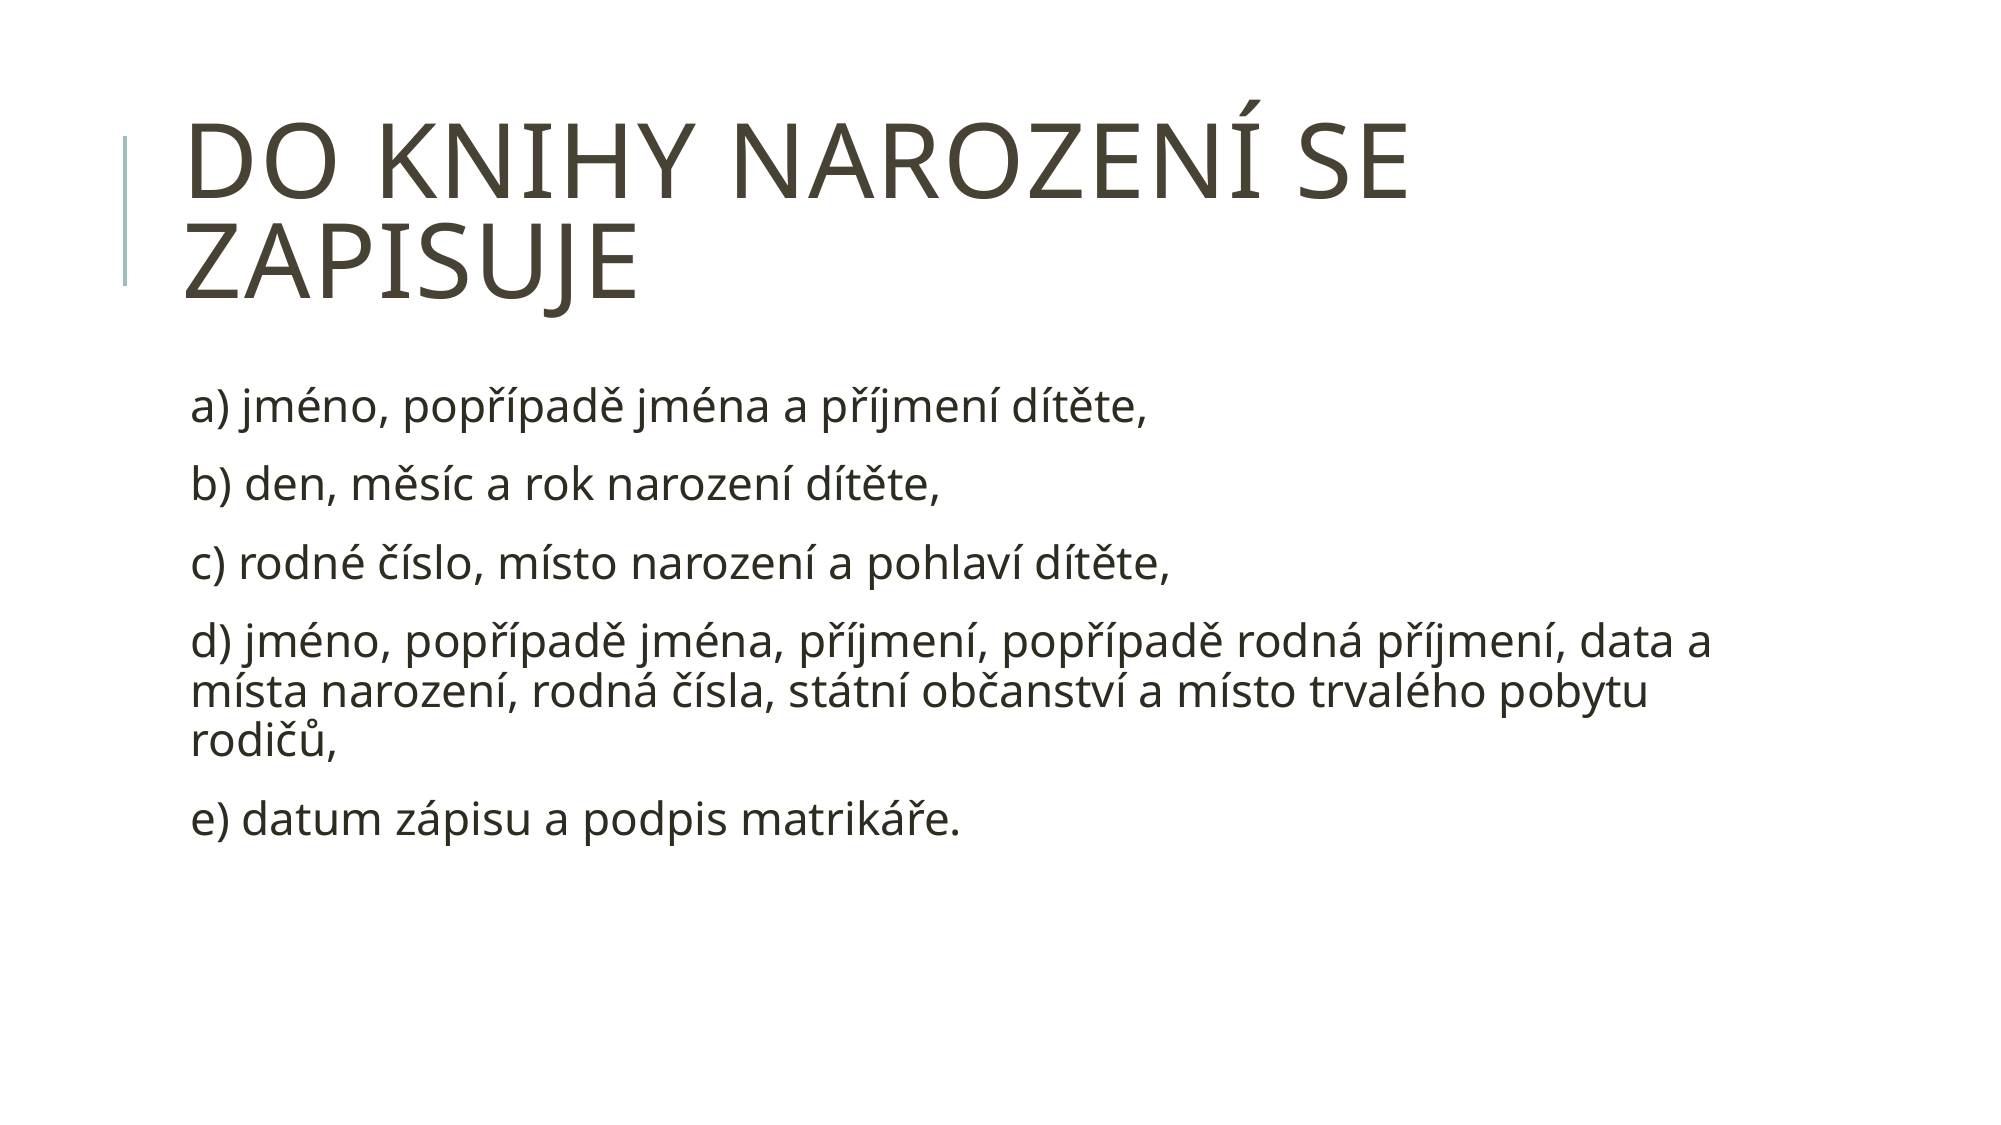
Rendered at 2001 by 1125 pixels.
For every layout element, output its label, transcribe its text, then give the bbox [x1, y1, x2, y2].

list a) jméno, popřípadě jména a příjmení dítěte, b) den, měsíc a rok narození dítěte, c) rodné číslo, místo narození a pohlaví dítěte, d) jméno, popřípadě jména, příjmení, popřípadě rodná příjmení, data a místa narození, rodná čísla, státní občanství a místo trvalého pobytu rodičů, e) datum zápisu a podpis matrikáře. [168, 375, 1763, 1035]
title Do knihy narození se zapisuje [168, 96, 1763, 342]
